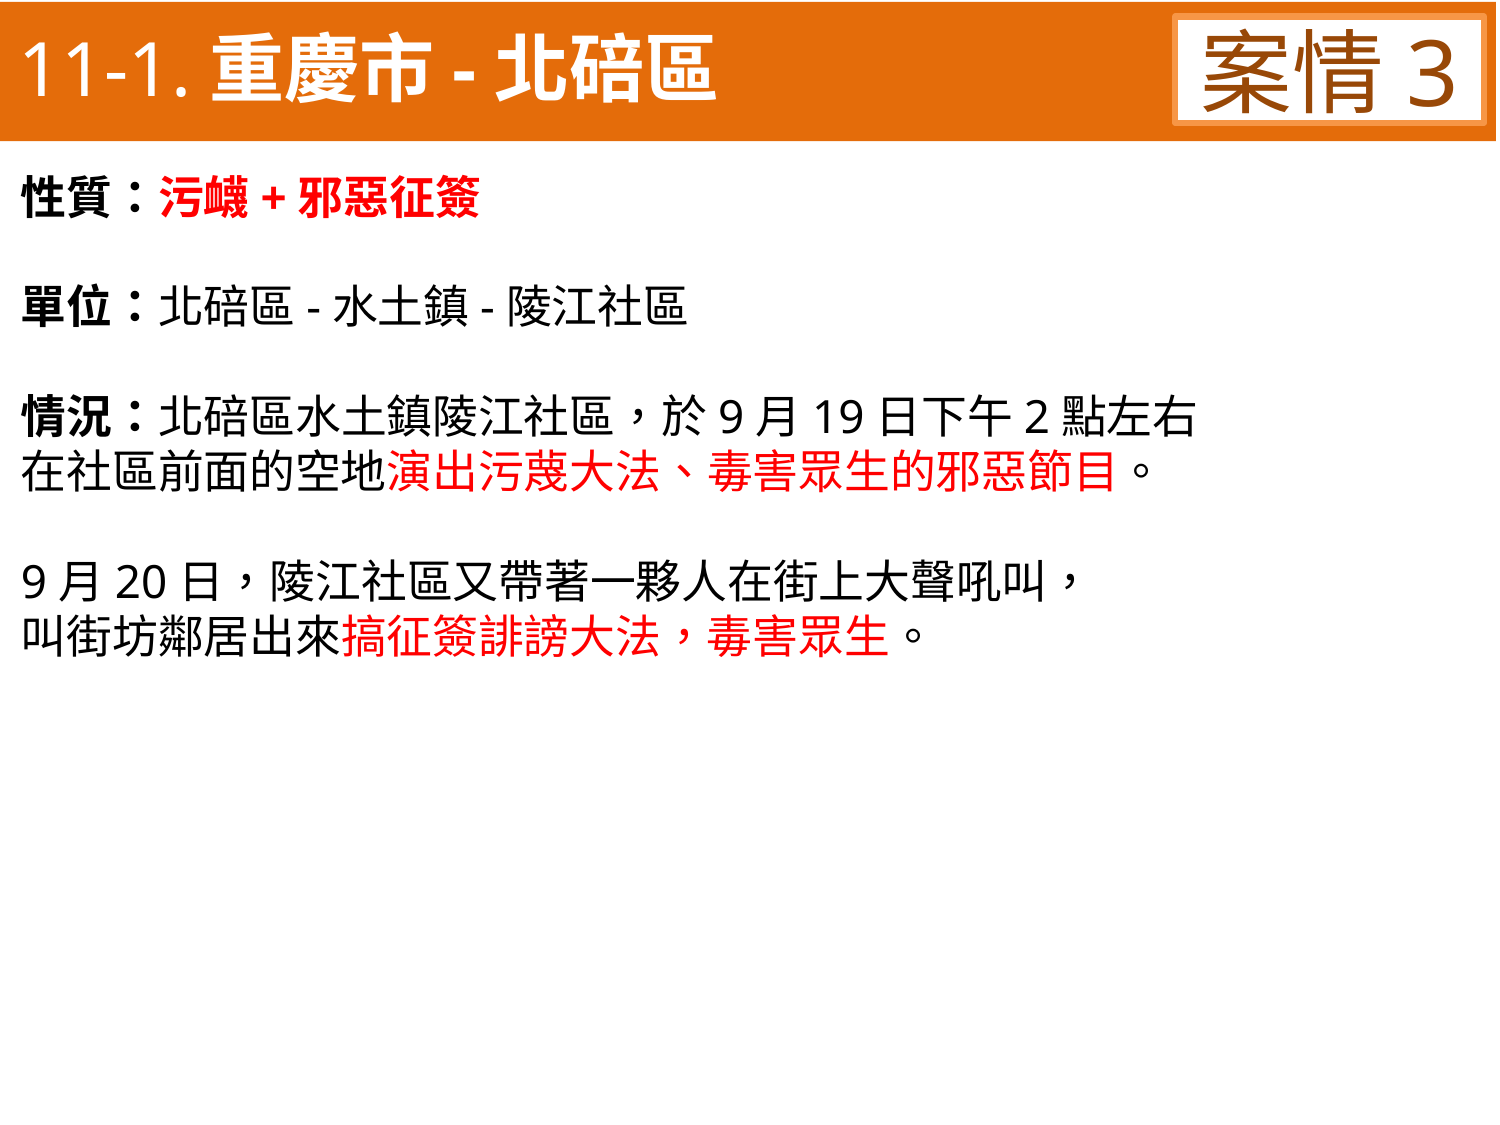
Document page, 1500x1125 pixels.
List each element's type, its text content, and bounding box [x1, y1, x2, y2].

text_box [0, 1, 1500, 142]
text_box 性質：污衊+邪惡征簽 單位：北碚區-水土鎮-陵江社區 情況：北碚區水土鎮陵江社區，於9月19日下午2點左右 在社區前面的空地演出污蔑大法、毒害眾生的邪惡節目。 9月20日，陵江社區又帶著一夥人在街上大聲吼叫， 叫街坊鄰居出來搞征簽誹謗大法，毒害眾生。 [13, 160, 1479, 726]
